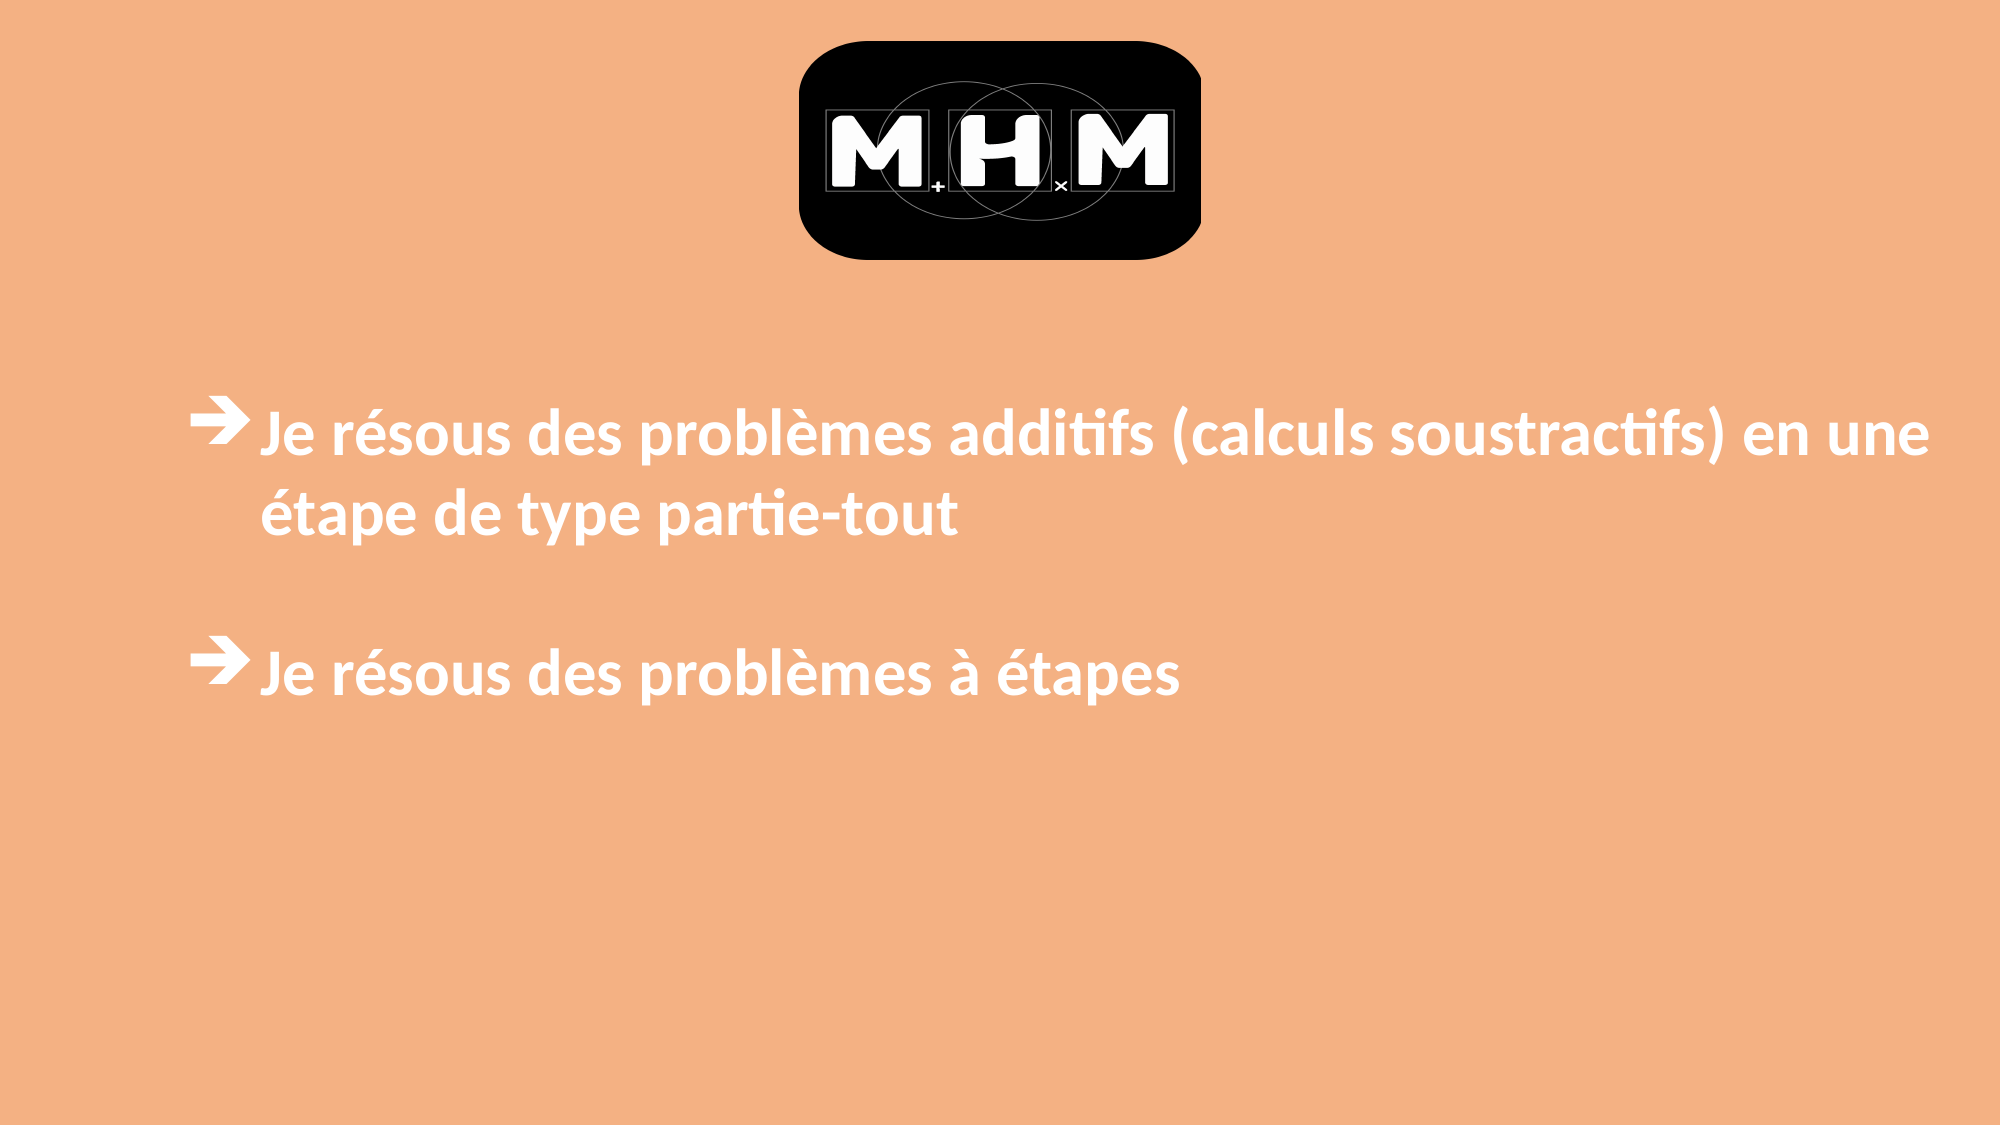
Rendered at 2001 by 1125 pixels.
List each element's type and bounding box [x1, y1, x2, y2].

text_box [0, 0, 2000, 1125]
